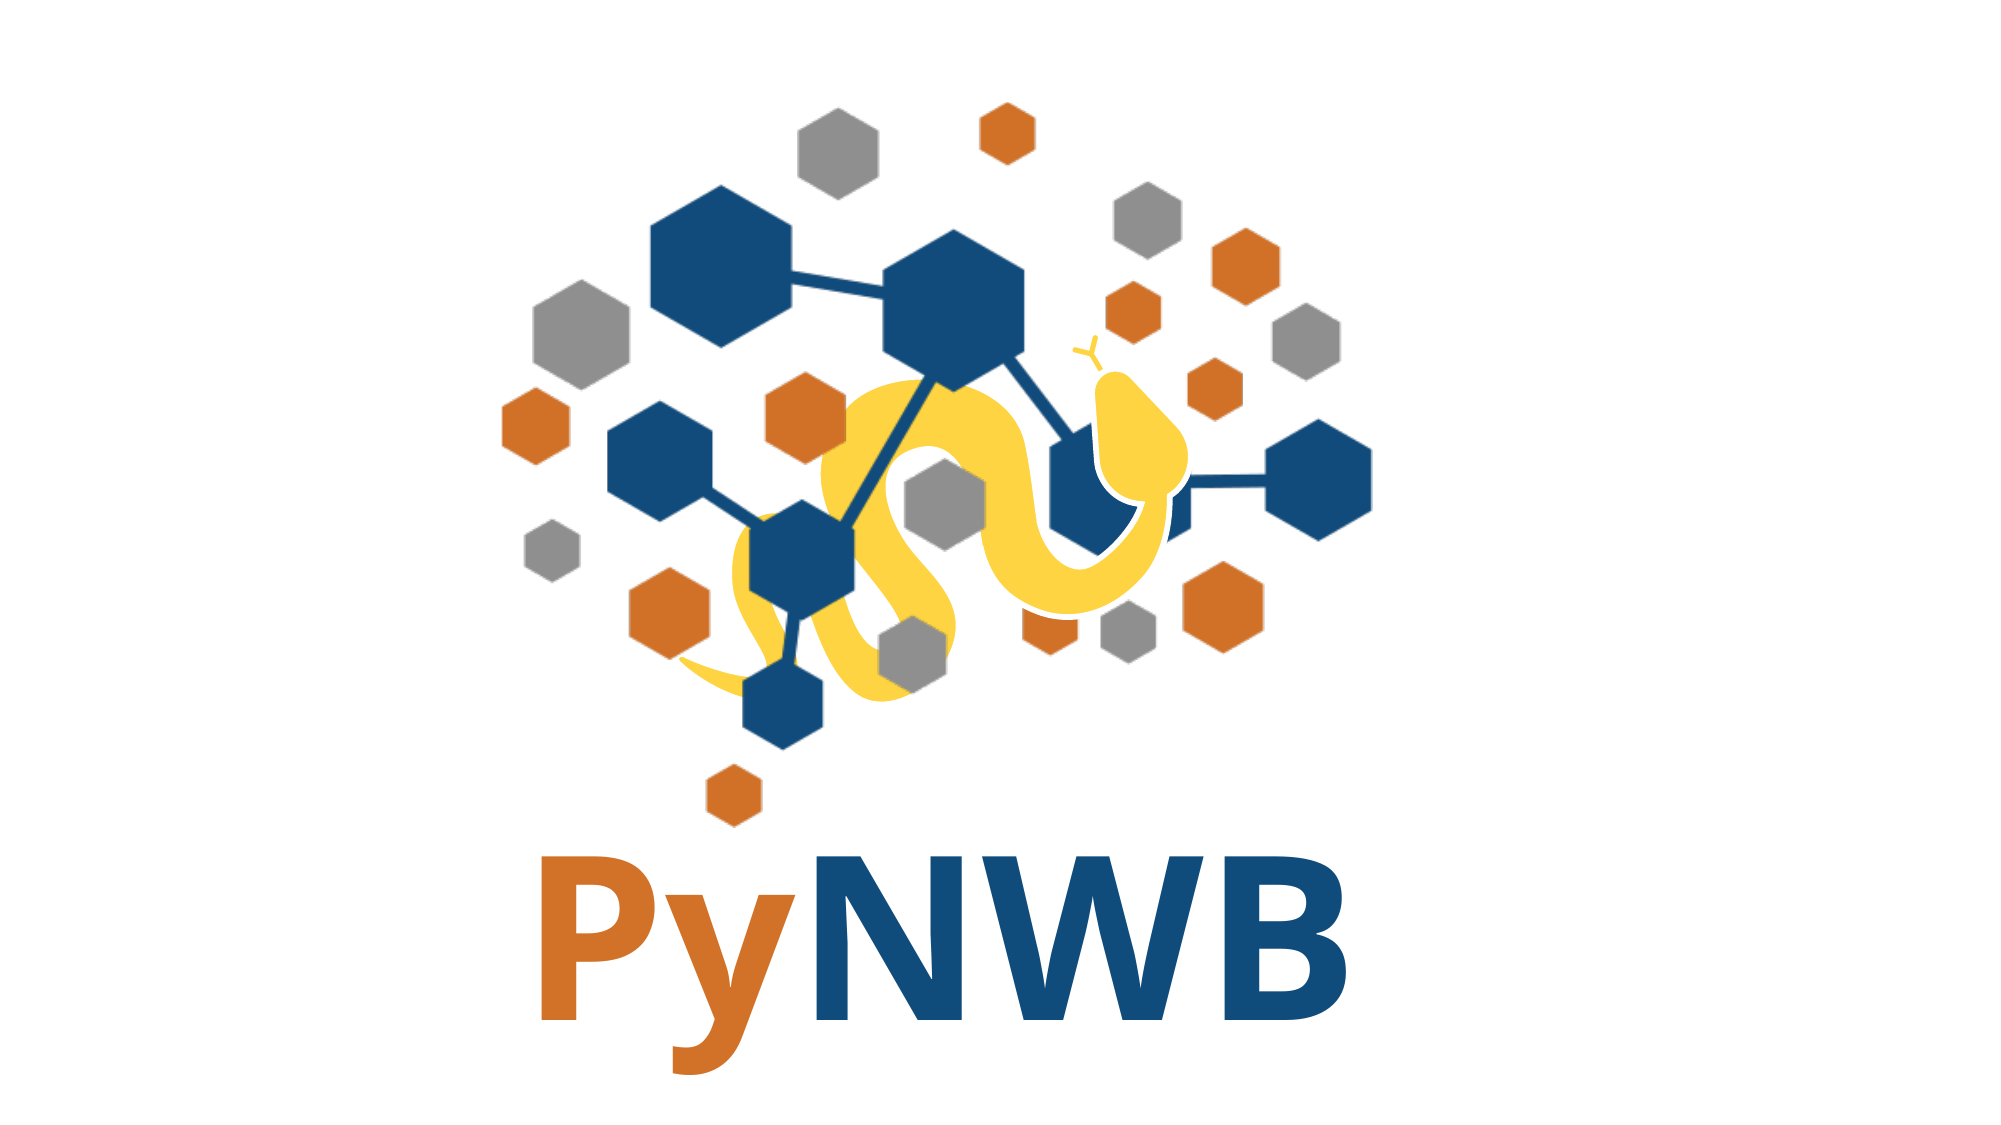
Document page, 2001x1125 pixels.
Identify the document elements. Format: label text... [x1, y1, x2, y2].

text_box PyNWB [520, 828, 1360, 1054]
picture [501, 102, 1373, 828]
